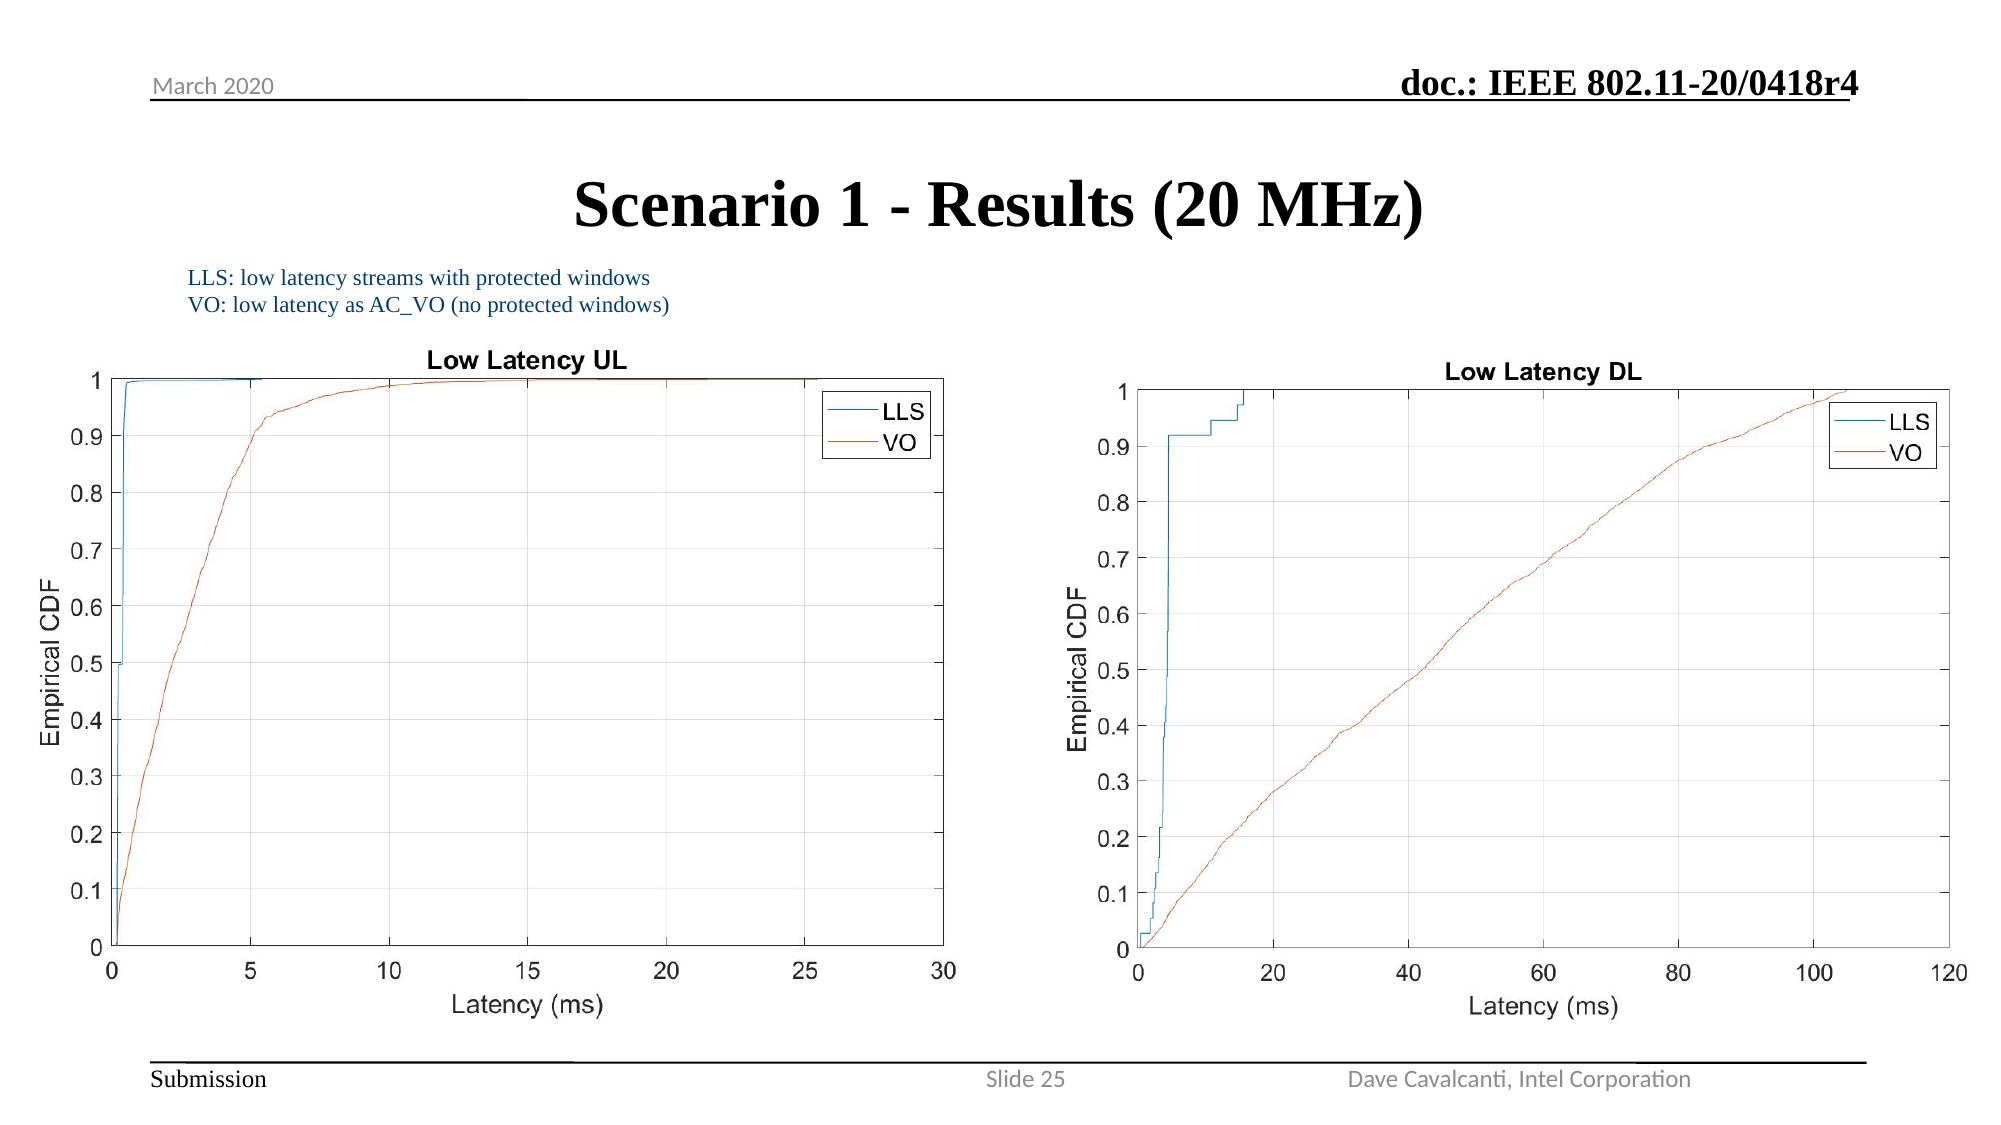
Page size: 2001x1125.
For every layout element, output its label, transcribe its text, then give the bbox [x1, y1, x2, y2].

title Scenario 1 - Results (20 MHz) [149, 112, 1850, 288]
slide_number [152, 54, 563, 100]
picture [1033, 338, 1976, 1045]
text_box LLS: low latency streams with protected windows VO: low latency as AC_VO (no protected windows) [187, 262, 985, 318]
slide_number Slide 25 [950, 1061, 1067, 1123]
footer Dave Cavalcanti, Intel Corporation [1171, 1061, 1869, 1093]
picture [5, 326, 961, 1044]
